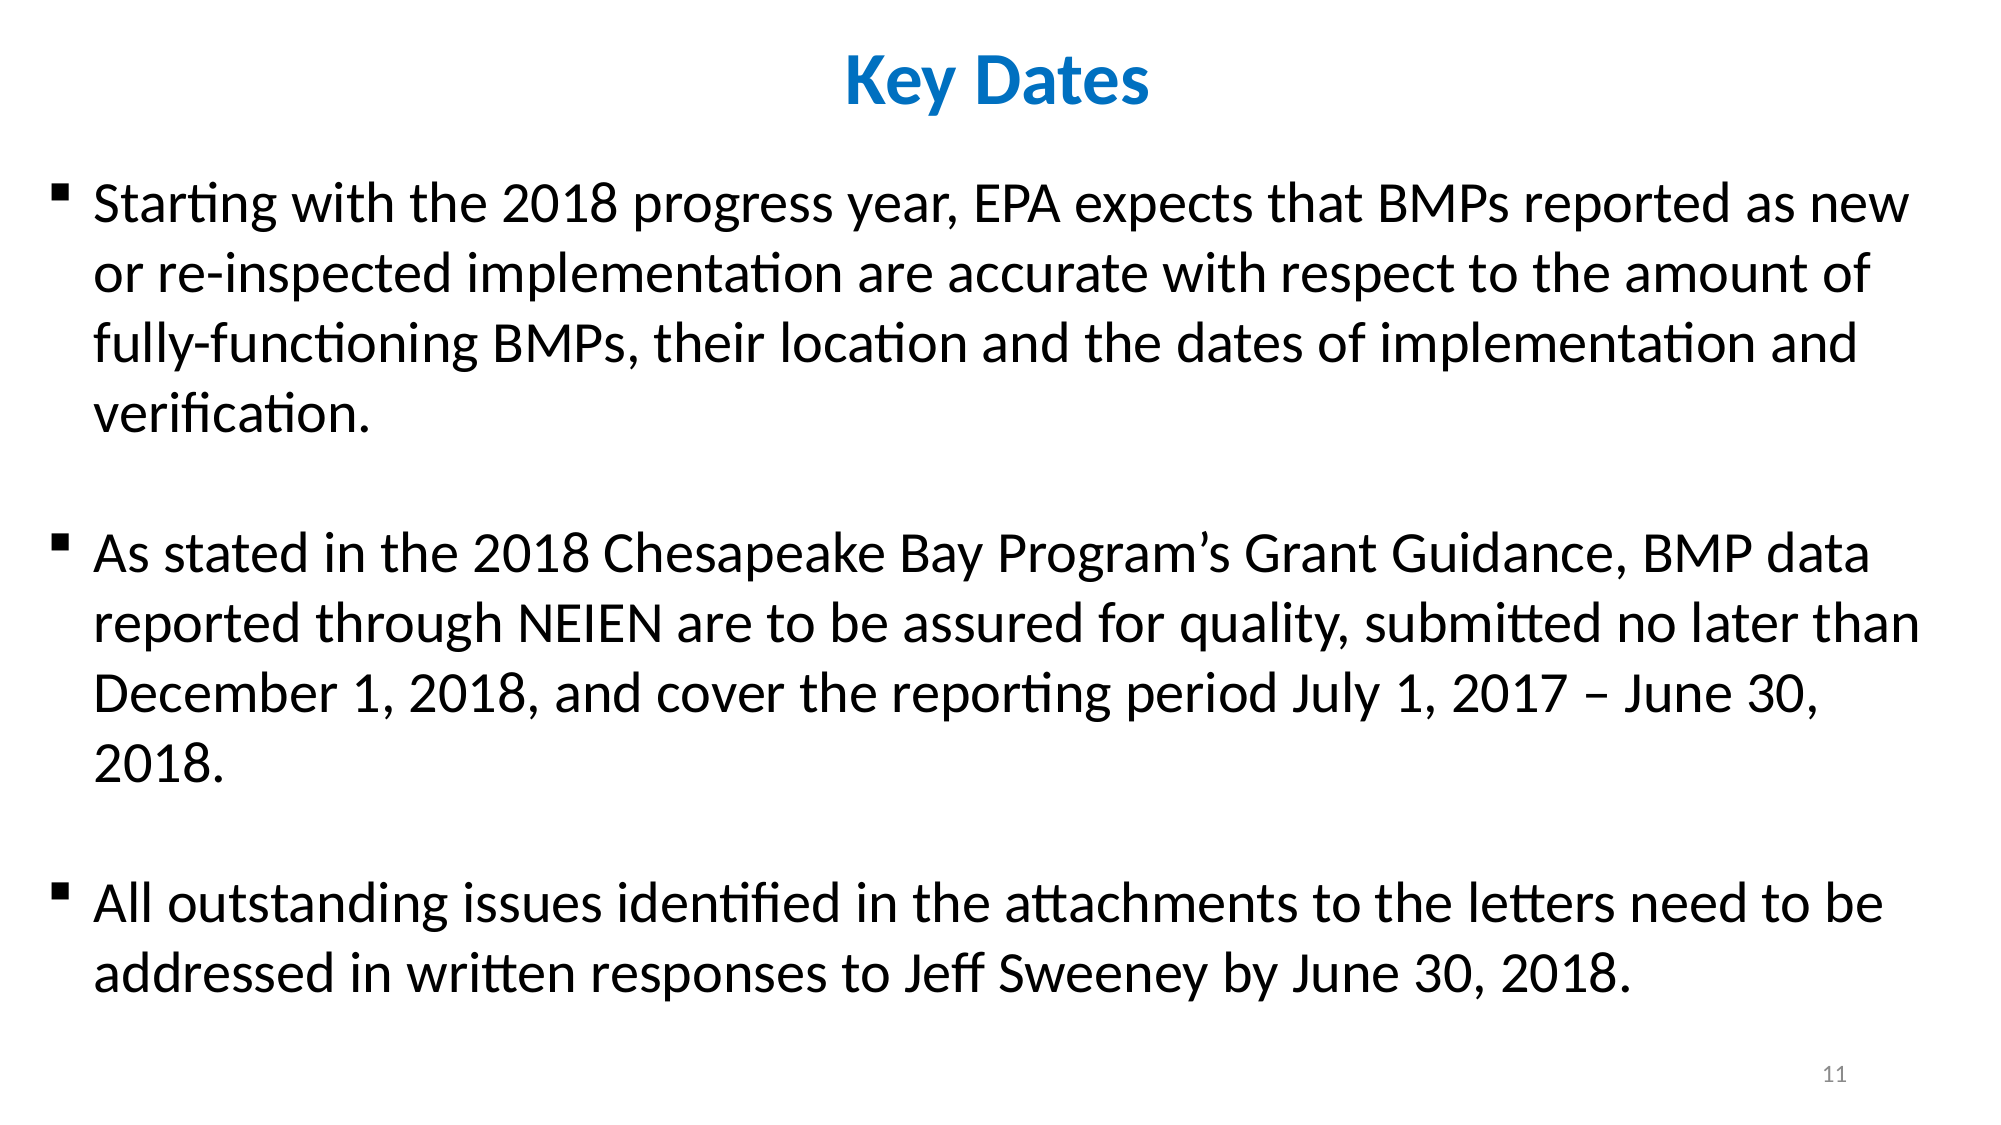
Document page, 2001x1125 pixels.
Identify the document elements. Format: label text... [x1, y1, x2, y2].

text_box Key Dates Starting with the 2018 progress year, EPA expects that BMPs reported as new or re-inspected implementation are accurate with respect to the amount of fully-functioning BMPs, their location and the dates of implementation and verification. As stated in the 2018 Chesapeake Bay Program’s Grant Guidance, BMP data reported through NEIEN are to be assured for quality, submitted no later than December 1, 2018, and cover the reporting period July 1, 2017 – June 30, 2018. All outstanding issues identified in the attachments to the letters need to be addressed in written responses to Jeff Sweeney by June 30, 2018. [32, 21, 1964, 1012]
slide_number 11 [1412, 1042, 1863, 1103]
